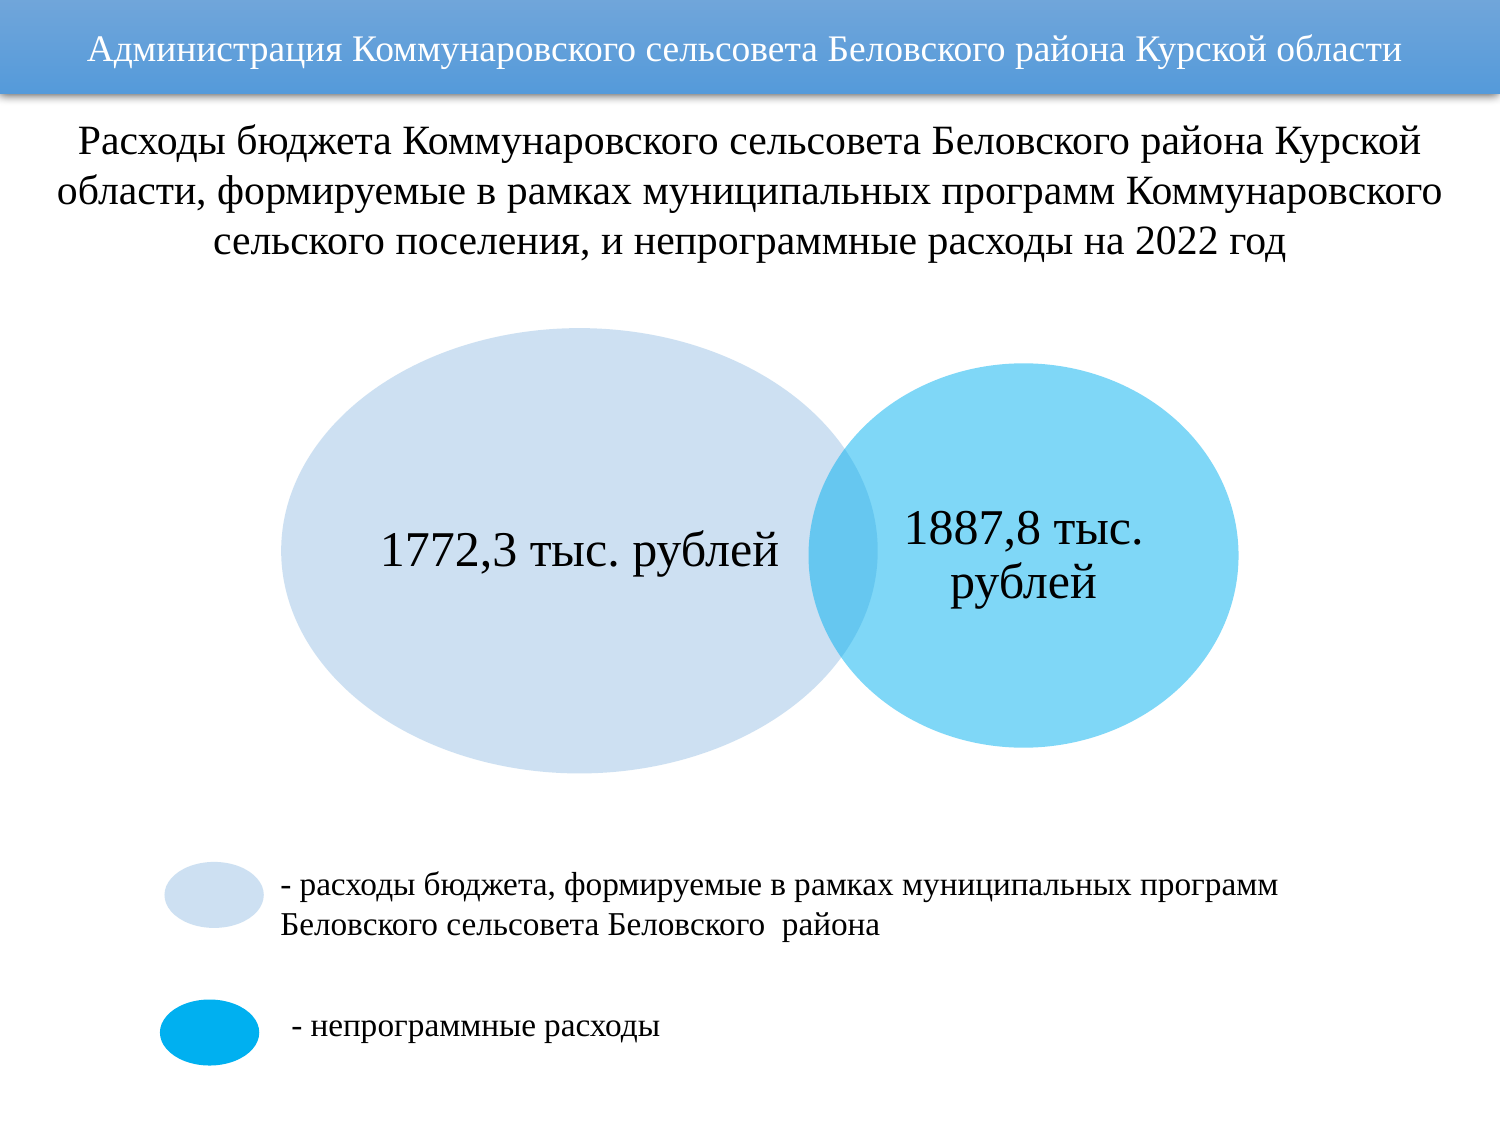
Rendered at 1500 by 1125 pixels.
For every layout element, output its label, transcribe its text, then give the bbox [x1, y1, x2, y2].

text_box Расходы бюджета Коммунаровского сельсовета Беловского района Курской области, формируемые в рамках муниципальных программ Коммунаровского сельского поселения, и непрограммные расходы на 2022 год [0, 105, 1500, 271]
text_box - непрограммные расходы [276, 995, 1293, 1050]
text_box [159, 999, 260, 1066]
text_box Администрация Коммунаровского сельсовета Беловского района Курской области [0, 0, 1500, 94]
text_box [164, 861, 264, 928]
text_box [199, 328, 1325, 774]
text_box - расходы бюджета, формируемые в рамках муниципальных программ Беловского сельсовета Беловского района [265, 854, 1424, 950]
